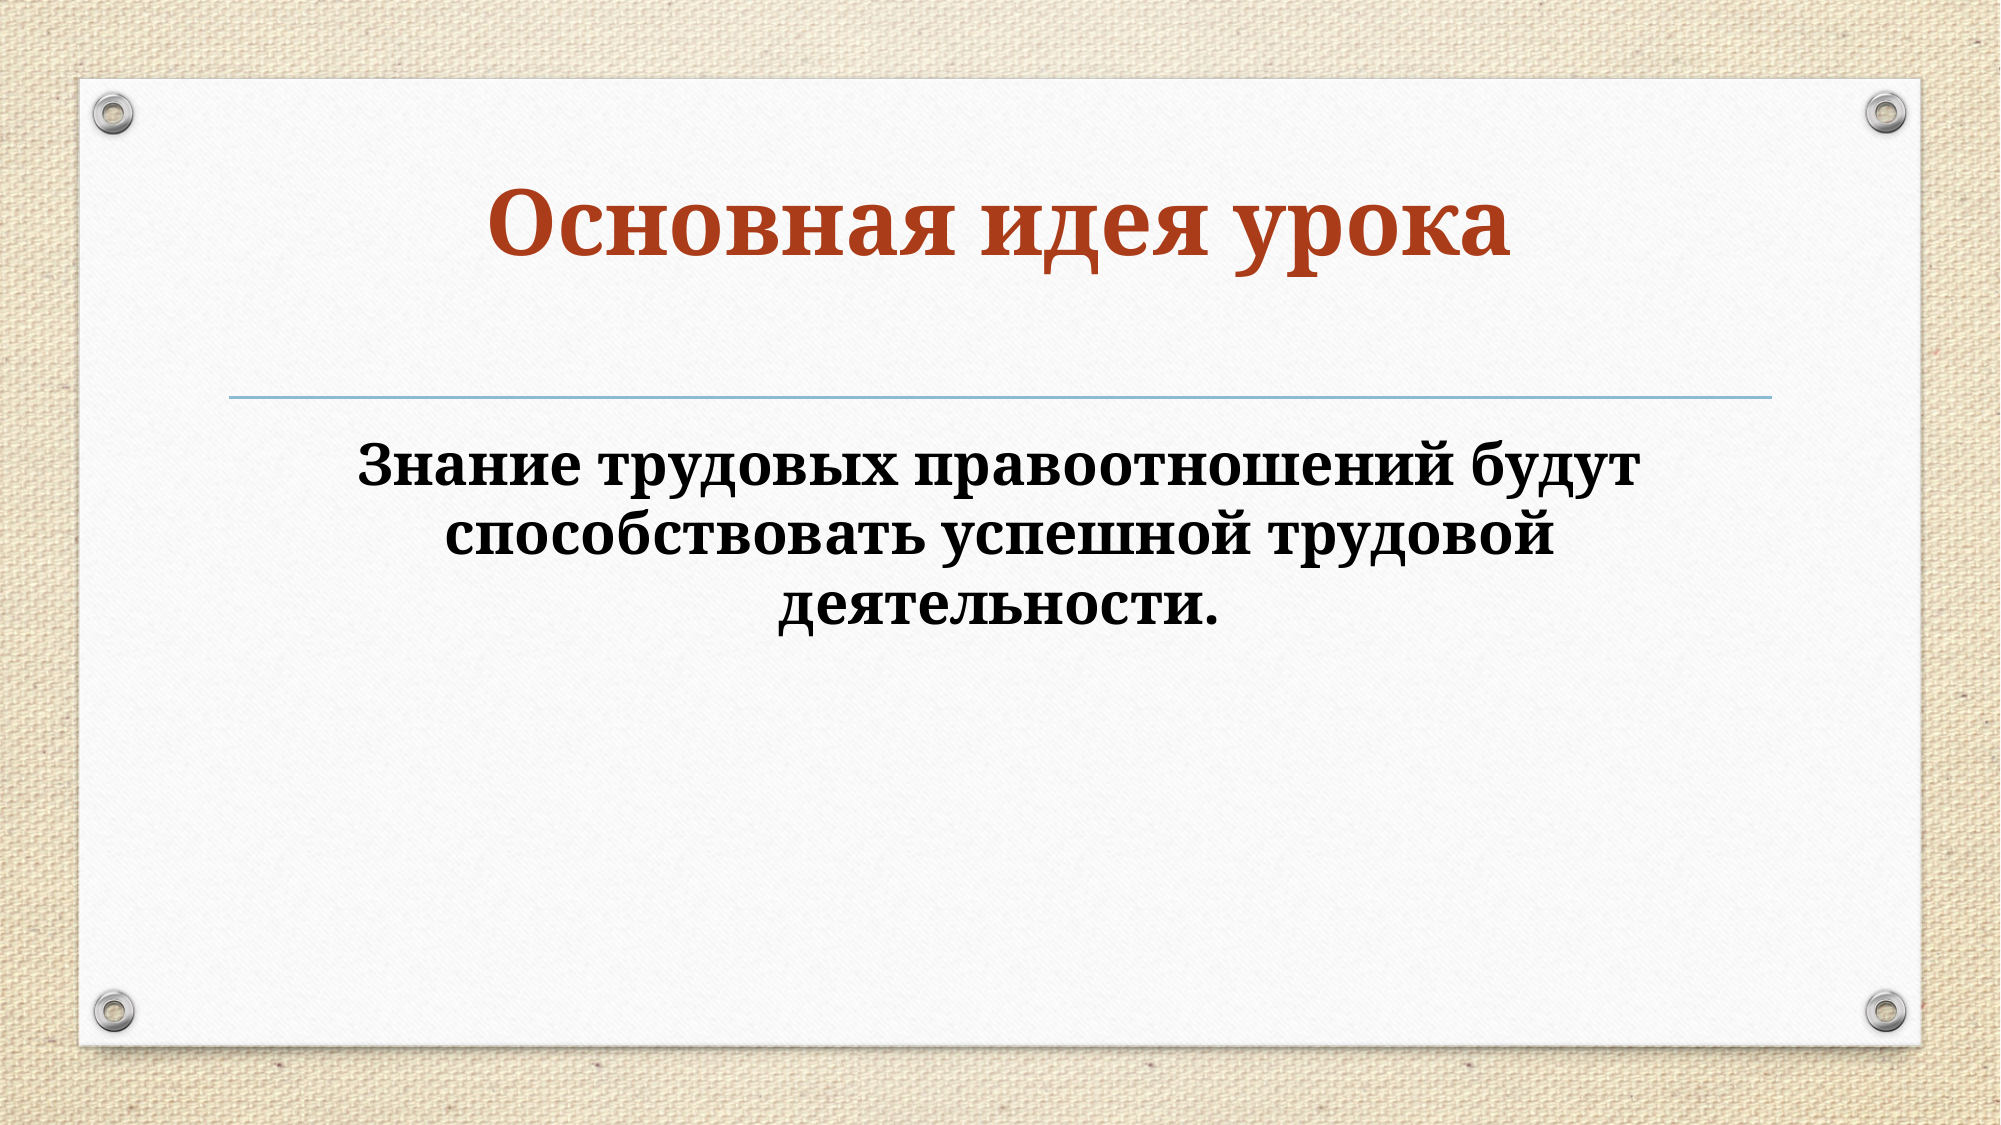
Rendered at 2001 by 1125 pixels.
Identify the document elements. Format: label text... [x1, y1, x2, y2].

picture [0, 0, 2001, 1125]
title Основная идея урока [137, 102, 1863, 335]
list Знание трудовых правоотношений будут способствовать успешной трудовой деятельности. [212, 419, 1788, 964]
